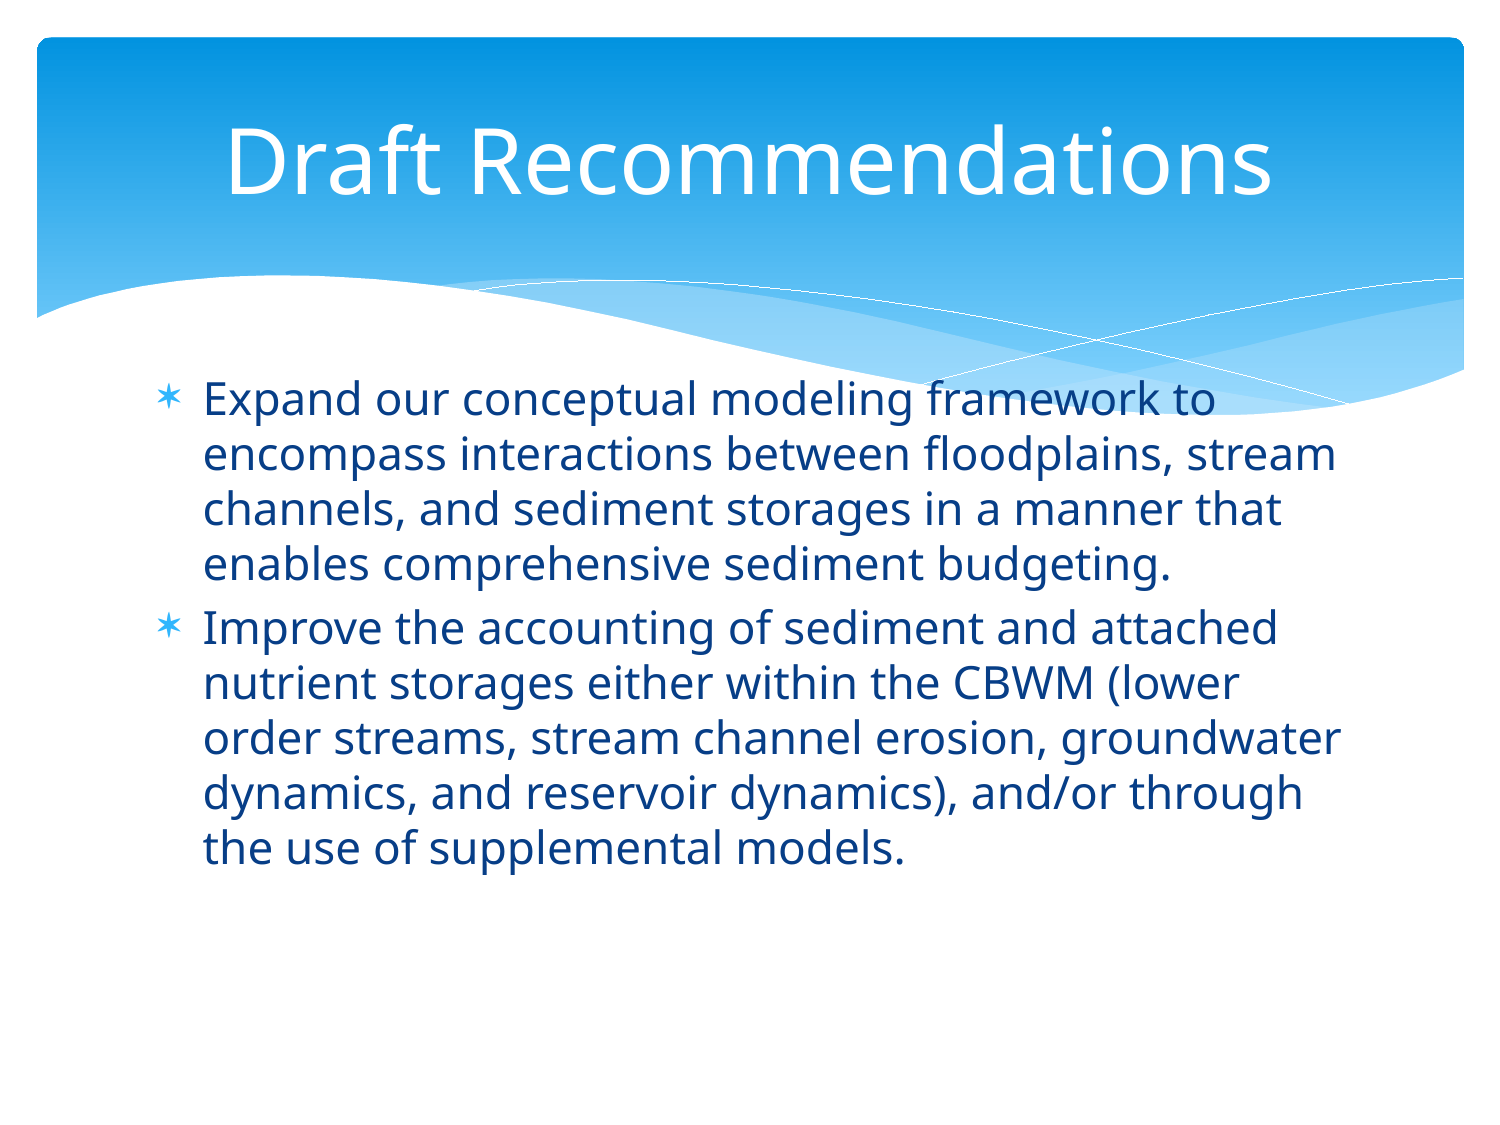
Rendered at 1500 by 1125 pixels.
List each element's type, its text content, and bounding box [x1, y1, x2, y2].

title Draft Recommendations [75, 55, 1425, 261]
list Expand our conceptual modeling framework to encompass interactions between floodplains, stream channels, and sediment storages in a manner that enables comprehensive sediment budgeting. Improve the accounting of sediment and attached nutrient storages either within the CBWM (lower order streams, stream channel erosion, groundwater dynamics, and reservoir dynamics), and/or through the use of supplemental models. [142, 362, 1359, 1005]
